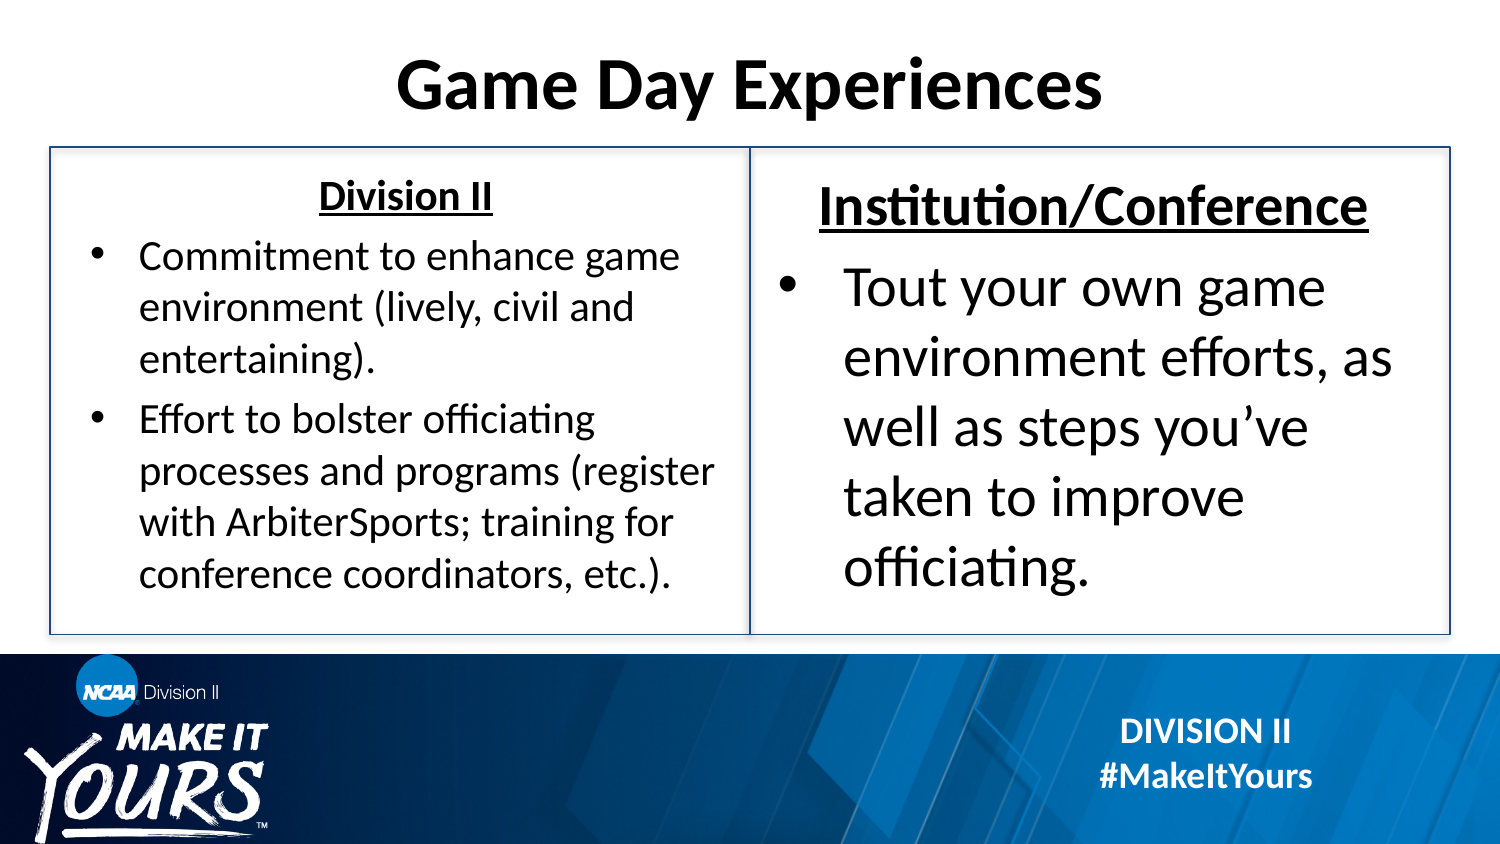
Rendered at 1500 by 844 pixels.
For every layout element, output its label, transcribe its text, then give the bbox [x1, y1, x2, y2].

picture [0, 654, 1500, 844]
title Game Day Experiences [75, 9, 1425, 150]
list Institution/Conference Tout your own game environment efforts, as well as steps you’ve taken to improve officiating. [762, 159, 1425, 655]
list Division II Commitment to enhance game environment (lively, civil and entertaining). Effort to bolster officiating processes and programs (register with ArbiterSports; training for conference coordinators, etc.). [75, 159, 738, 655]
